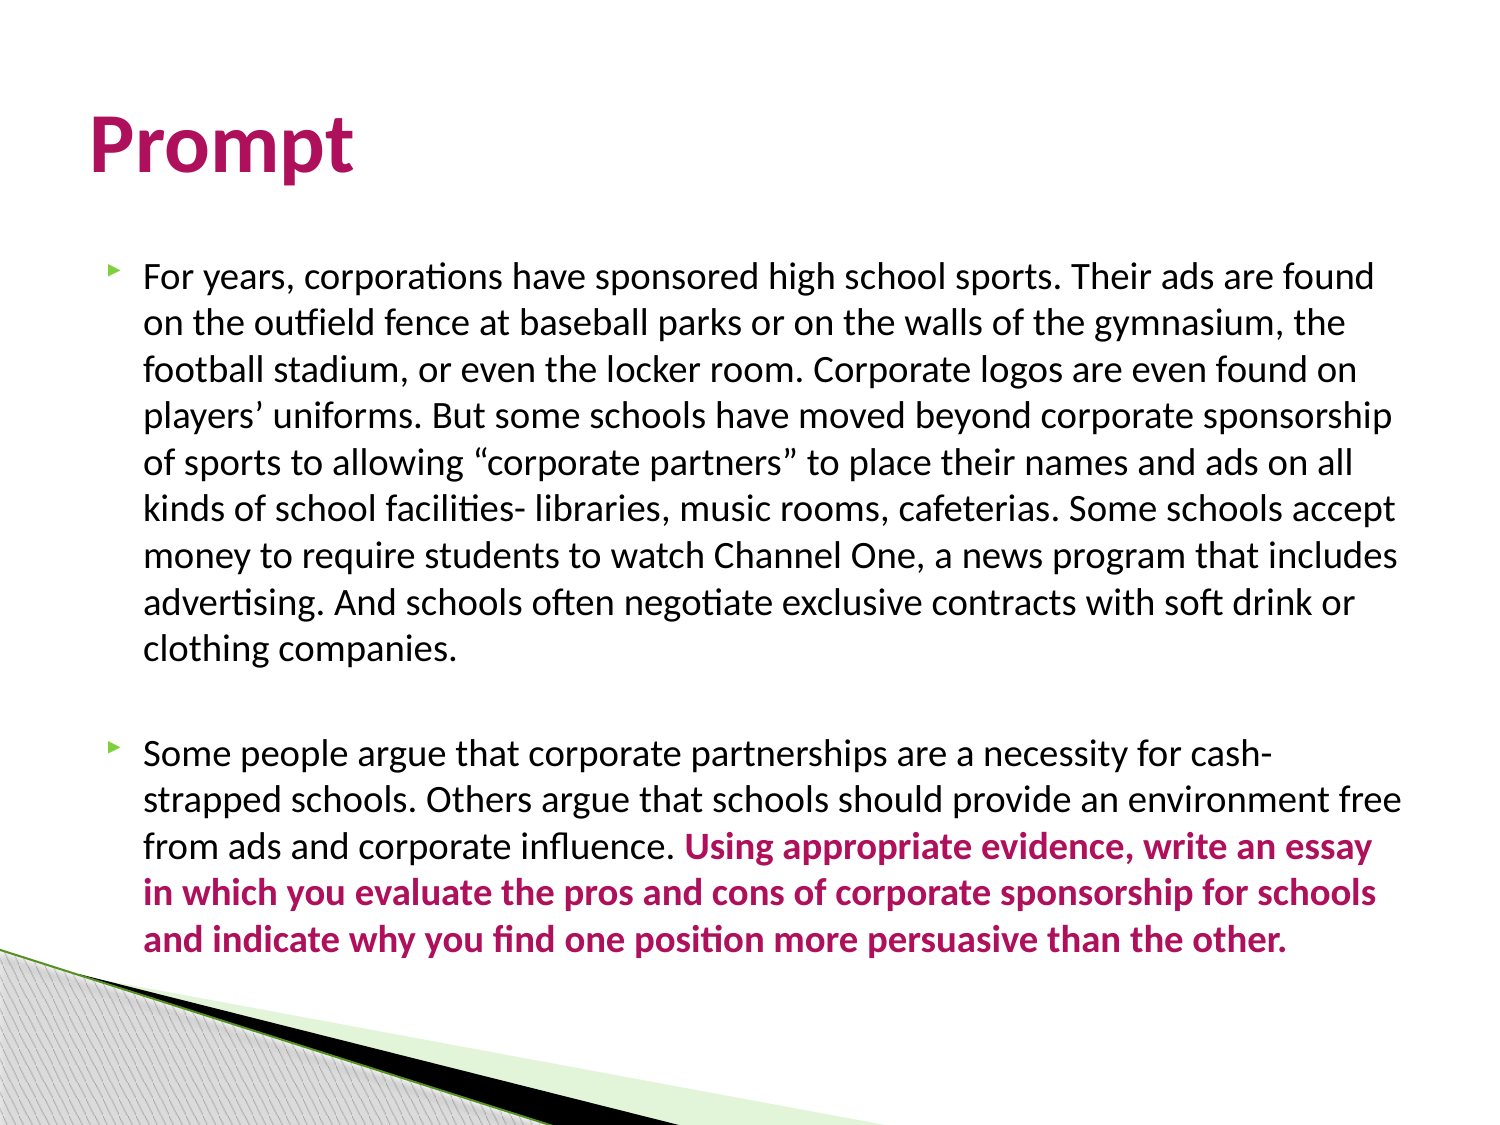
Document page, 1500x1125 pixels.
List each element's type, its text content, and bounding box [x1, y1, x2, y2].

list For years, corporations have sponsored high school sports. Their ads are found on the outfield fence at baseball parks or on the walls of the gymnasium, the football stadium, or even the locker room. Corporate logos are even found on players’ uniforms. But some schools have moved beyond corporate sponsorship of sports to allowing “corporate partners” to place their names and ads on all kinds of school facilities- libraries, music rooms, cafeterias. Some schools accept money to require students to watch Channel One, a news program that includes advertising. And schools often negotiate exclusive contracts with soft drink or clothing companies. Some people argue that corporate partnerships are a necessity for cash-strapped schools. Others argue that schools should provide an environment free from ads and corporate influence. Using appropriate evidence, write an essay in which you evaluate the pros and cons of corporate sponsorship for schools and indicate why you find one position more persuasive than the other. [75, 243, 1425, 1013]
title Prompt [75, 45, 1425, 233]
